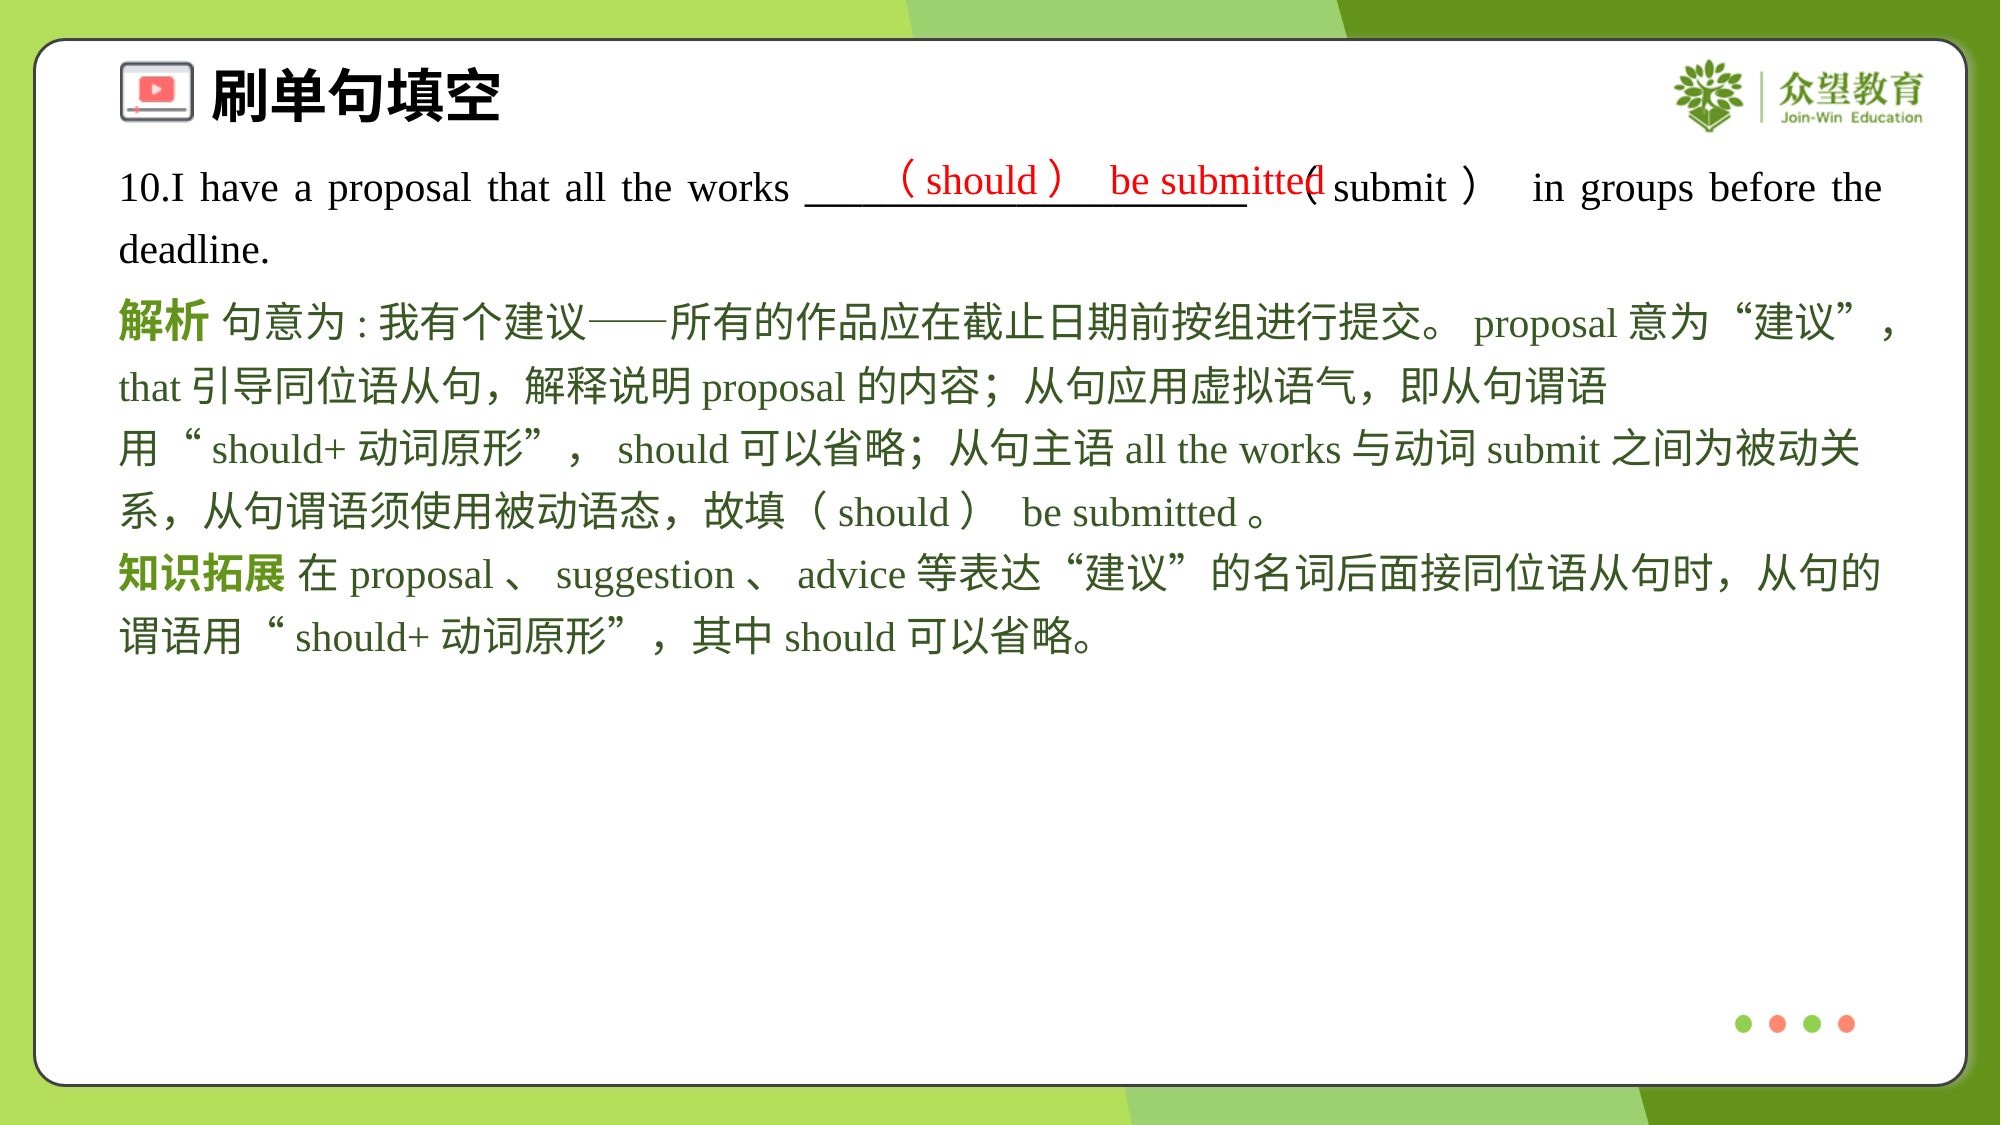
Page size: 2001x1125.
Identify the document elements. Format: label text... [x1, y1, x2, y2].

picture [0, 0, 2000, 1125]
text_box 10.I have a proposal that all the works _______________________ （submit） in groups before the deadline. [118, 146, 1883, 267]
text_box （should） be submitted [875, 140, 1325, 198]
text_box 解析 句意为:我有个建议——所有的作品应在截止日期前按组进行提交。proposal意为“建议”，that引导同位语从句，解释说明proposal的内容；从句应用虚拟语气，即从句谓语用“should+动词原形”，should可以省略；从句主语all the works与动词submit之间为被动关系，从句谓语须使用被动语态，故填（should） be submitted。 知识拓展 在proposal、suggestion、advice等表达“建议”的名词后面接同位语从句时，从句的谓语用“should+动词原形”，其中should可以省略。 [118, 278, 1883, 655]
